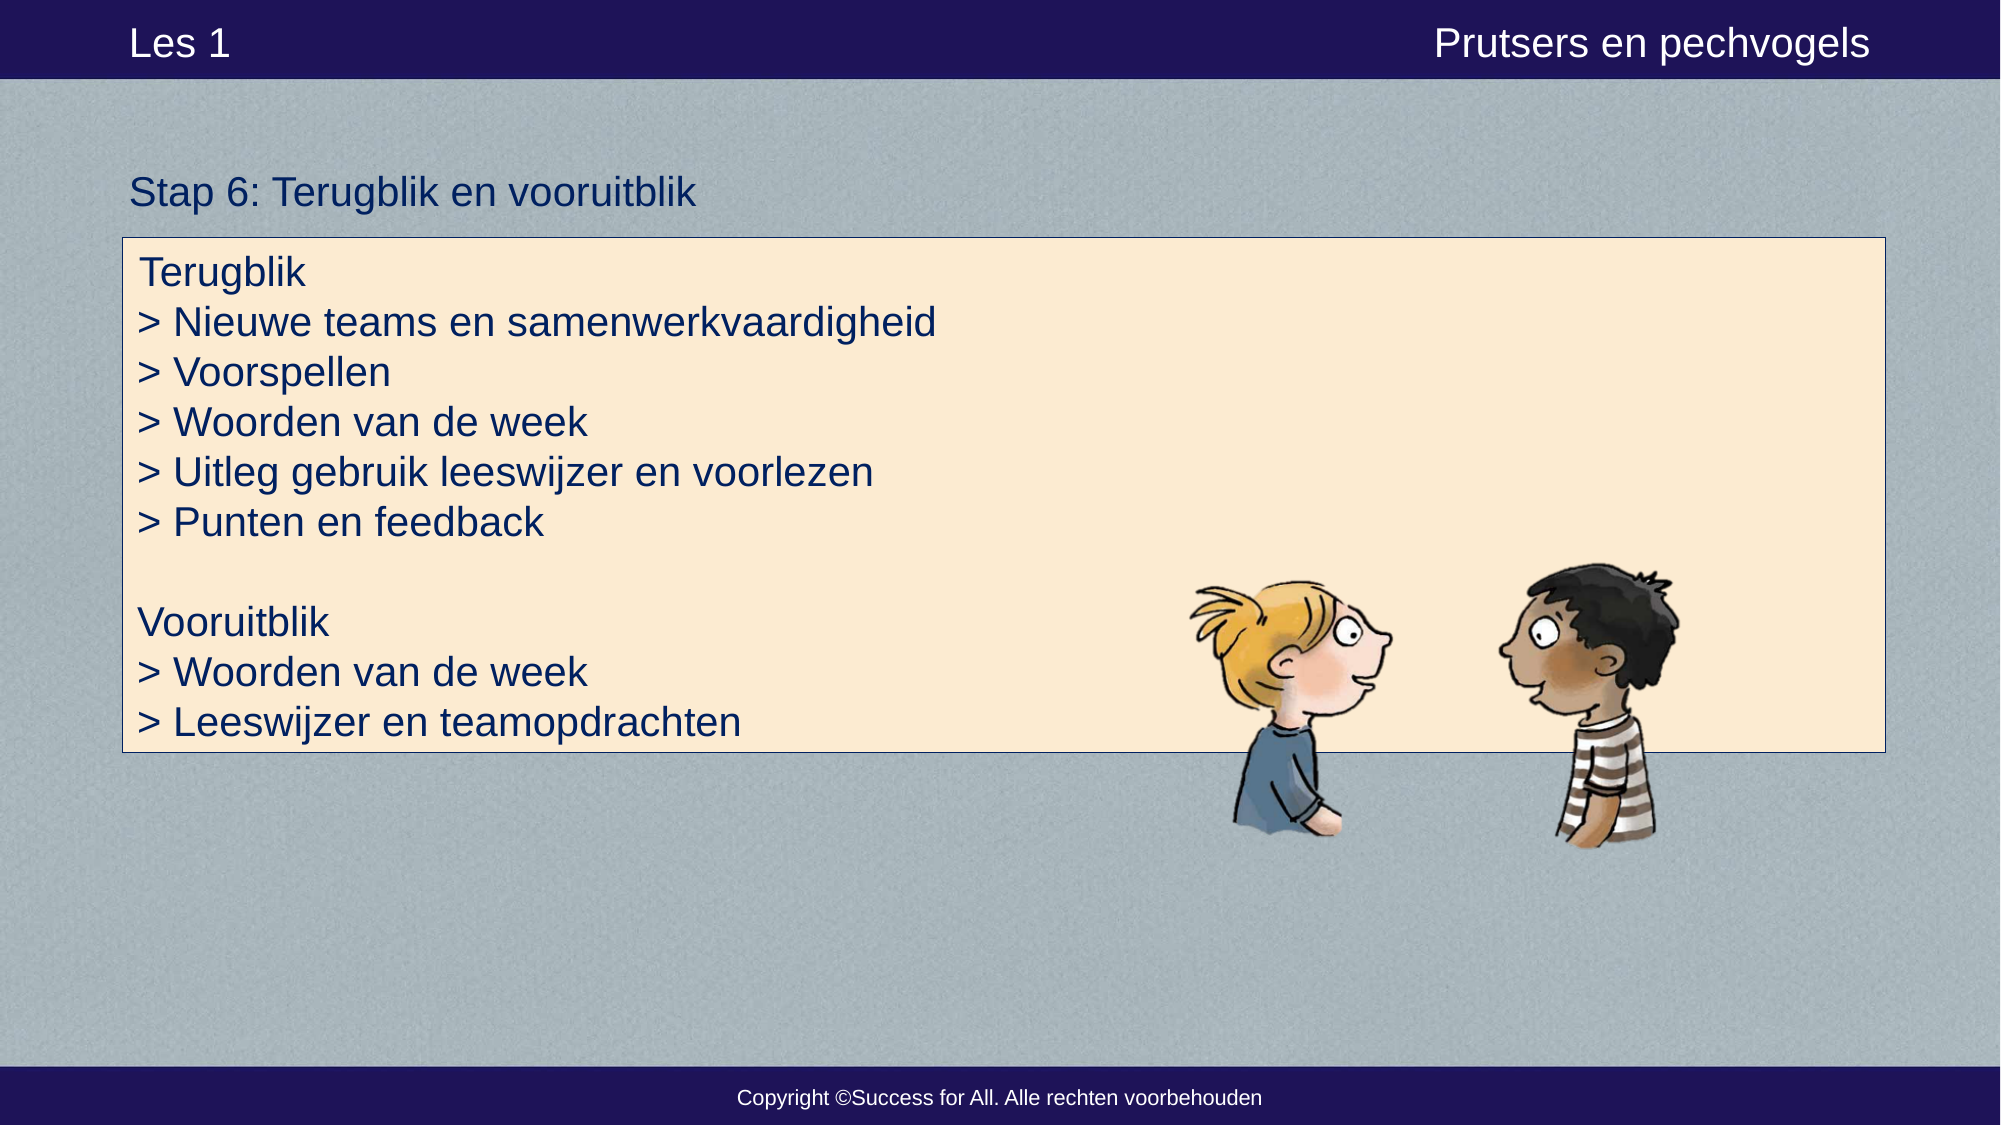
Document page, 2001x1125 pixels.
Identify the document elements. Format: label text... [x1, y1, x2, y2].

picture [0, 0, 2001, 1125]
text_box Terugblik > Nieuwe teams en samenwerkvaardigheid > Voorspellen > Woorden van de week > Uitleg gebruik leeswijzer en voorlezen > Punten en feedback Vooruitblik > Woorden van de week > Leeswijzer en teamopdrachten [122, 237, 1886, 753]
text_box Copyright ©Success for All. Alle rechten voorbehouden [0, 1076, 2000, 1125]
text_box Les 1 [114, 8, 354, 73]
text_box Stap 6: Terugblik en vooruitblik [114, 157, 907, 223]
text_box Prutsers en pechvogels [999, 8, 1886, 73]
